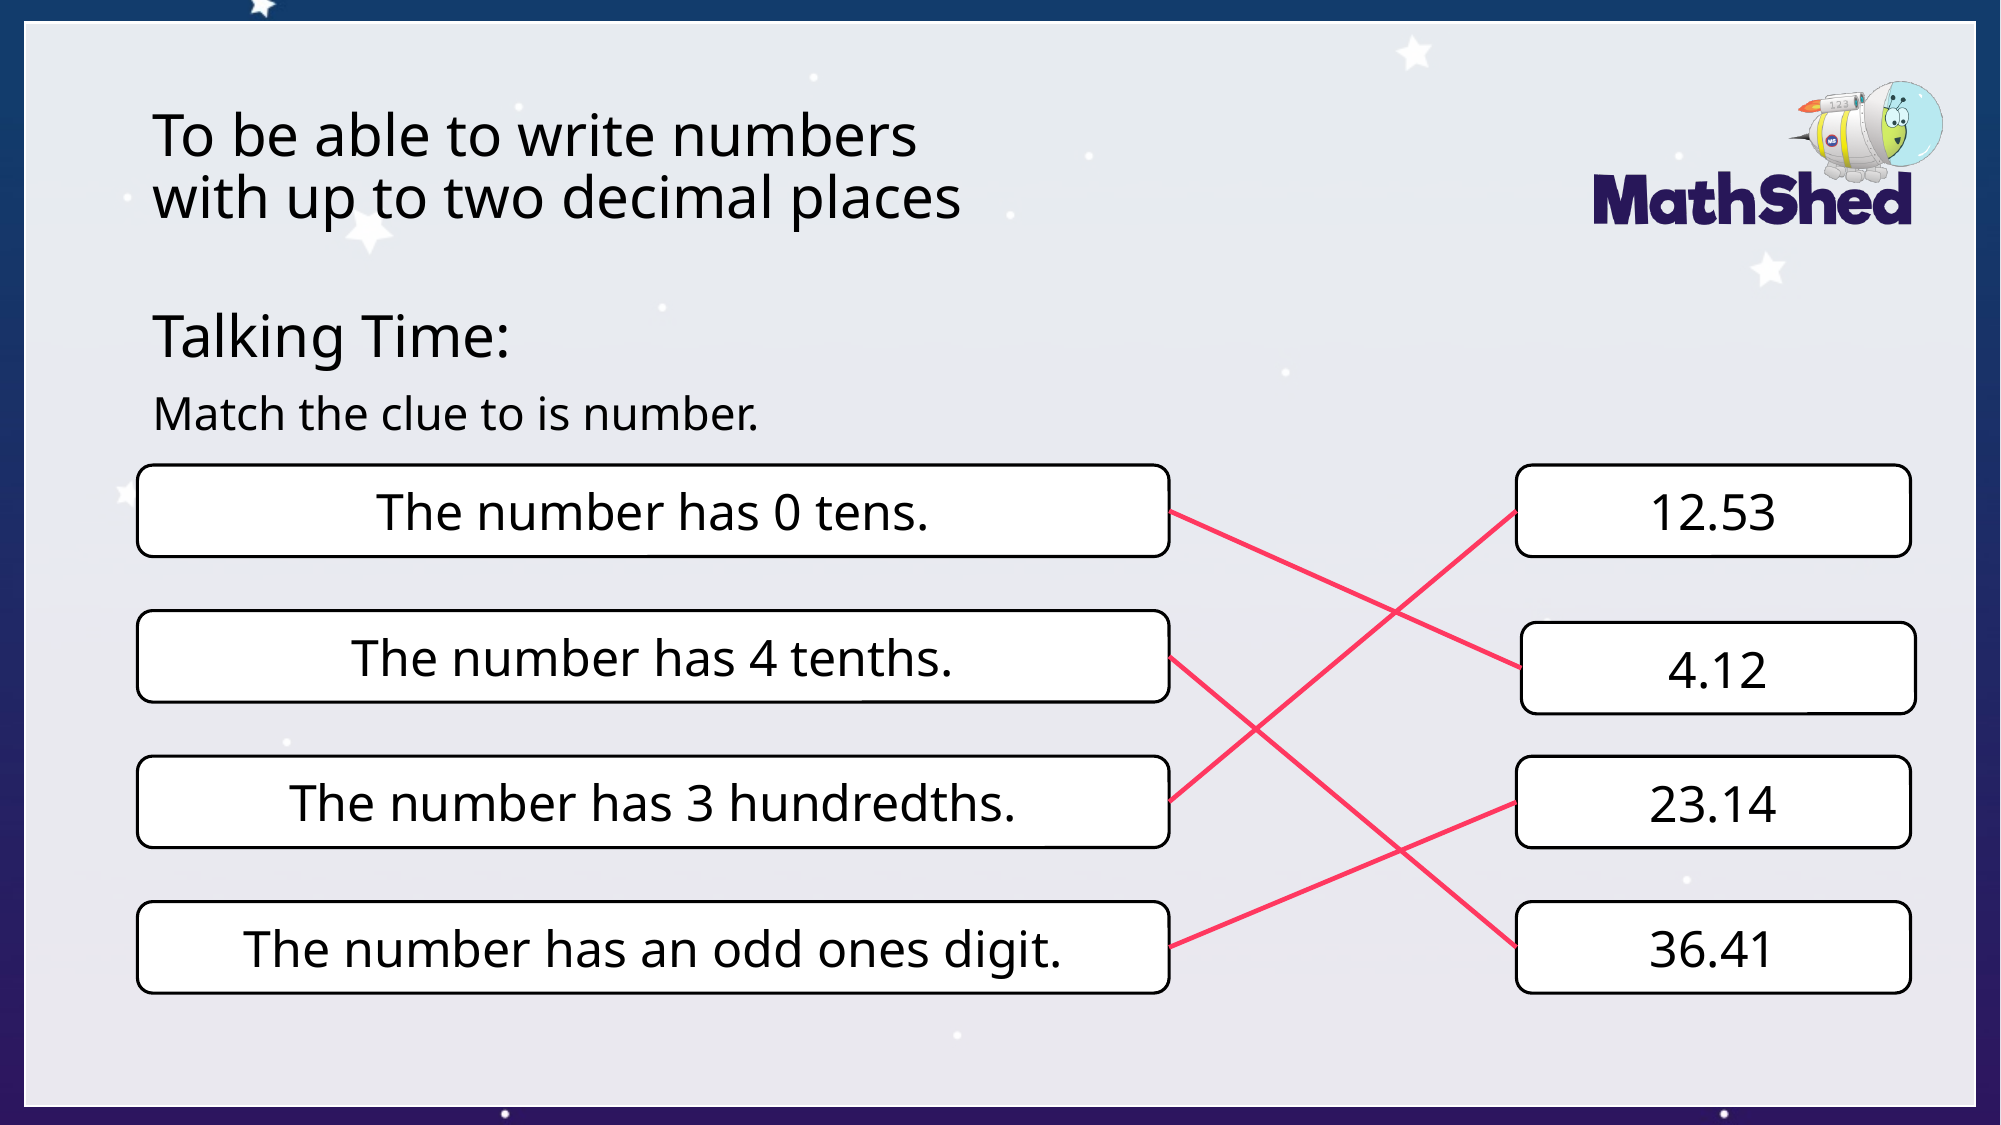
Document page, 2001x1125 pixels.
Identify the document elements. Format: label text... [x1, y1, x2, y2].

text_box 23.14 [1517, 755, 1912, 849]
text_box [1517, 510, 1522, 669]
text_box The number has 0 tens. [136, 464, 1171, 558]
text_box 36.41 [1515, 900, 1912, 995]
list Talking Time: Match the clue to is number. [137, 299, 1971, 1014]
picture [0, 0, 2001, 1125]
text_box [1169, 801, 1517, 948]
title To be able to write numbers with up to two decimal places [137, 59, 1578, 278]
text_box The number has 3 hundredths. [136, 755, 1169, 849]
text_box The number has an odd ones digit. [136, 900, 1171, 995]
text_box 12.53 [1515, 464, 1912, 558]
text_box The number has 4 tenths. [136, 609, 1169, 704]
text_box 4.12 [1520, 621, 1917, 715]
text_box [1169, 510, 1517, 801]
